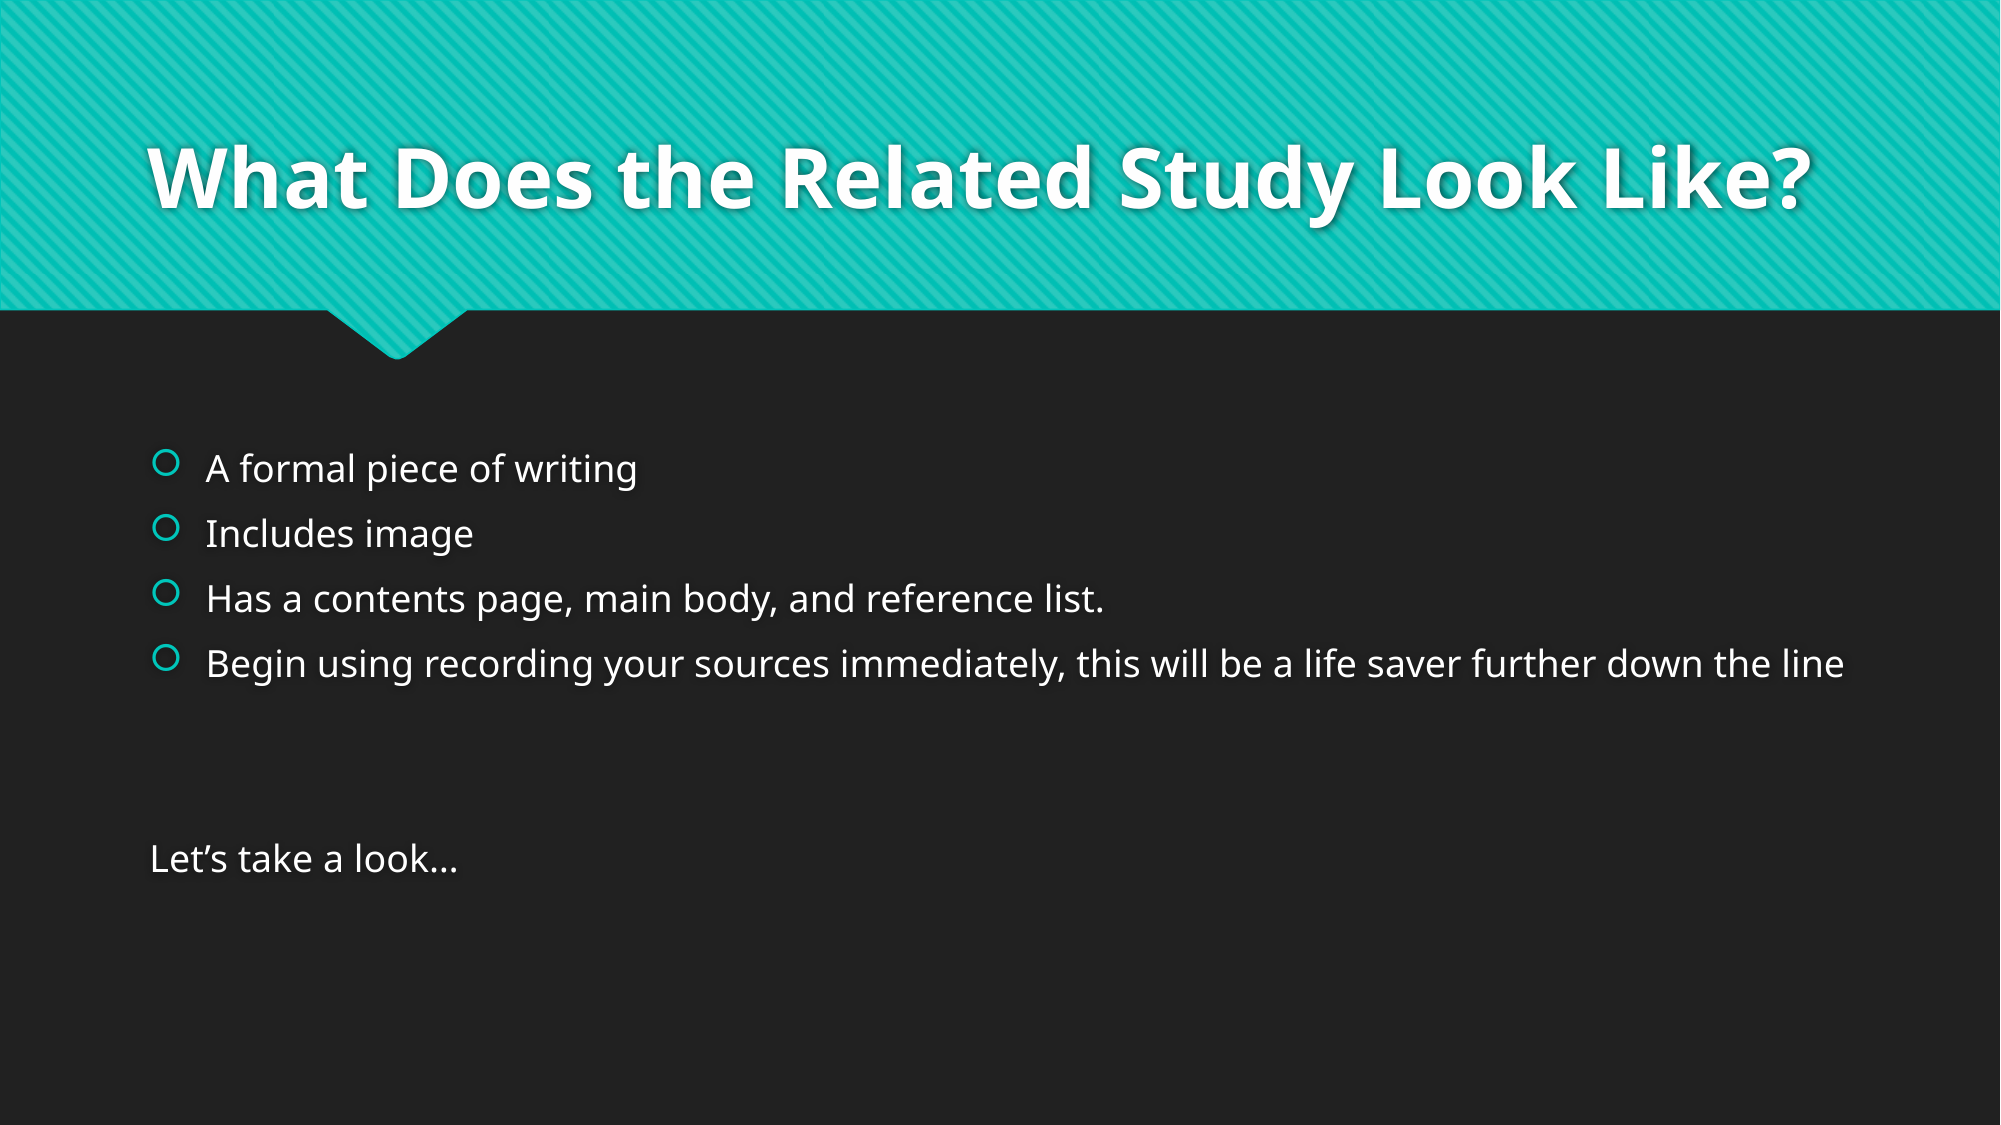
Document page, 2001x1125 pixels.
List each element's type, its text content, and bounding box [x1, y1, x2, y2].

list A formal piece of writing Includes image Has a contents page, main body, and reference list. Begin using recording your sources immediately, this will be a life saver further down the line Let’s take a look… [134, 364, 1866, 962]
title What Does the Related Study Look Like? [132, 73, 1868, 233]
